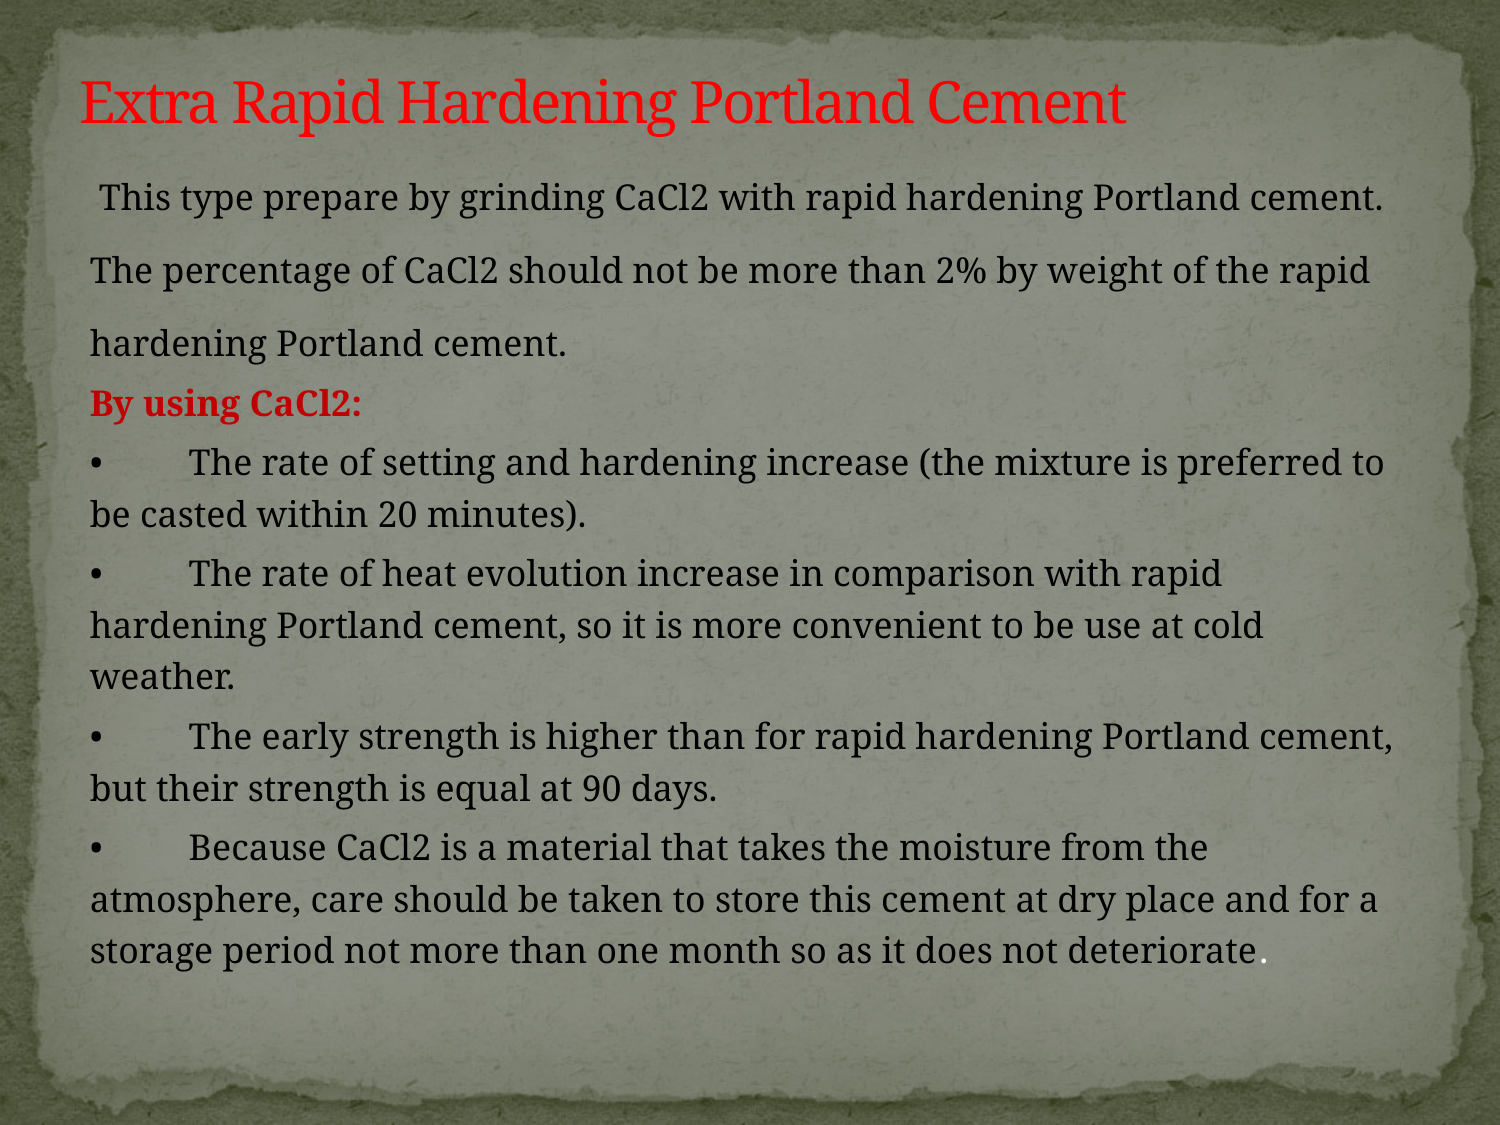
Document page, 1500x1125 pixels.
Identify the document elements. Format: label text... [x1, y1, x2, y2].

title Extra Rapid Hardening Portland Cement [64, 42, 1415, 143]
list This type prepare by grinding CaCl2 with rapid hardening Portland cement. The percentage of CaCl2 should not be more than 2% by weight of the rapid hardening Portland cement. By using CaCl2: • The rate of setting and hardening increase (the mixture is preferred to be casted within 20 minutes). • The rate of heat evolution increase in comparison with rapid hardening Portland cement, so it is more convenient to be use at cold weather. • The early strength is higher than for rapid hardening Portland cement, but their strength is equal at 90 days. • Because CaCl2 is a material that takes the moisture from the atmosphere, care should be taken to store this cement at dry place and for a storage period not more than one month so as it does not deteriorate. [75, 137, 1425, 1000]
